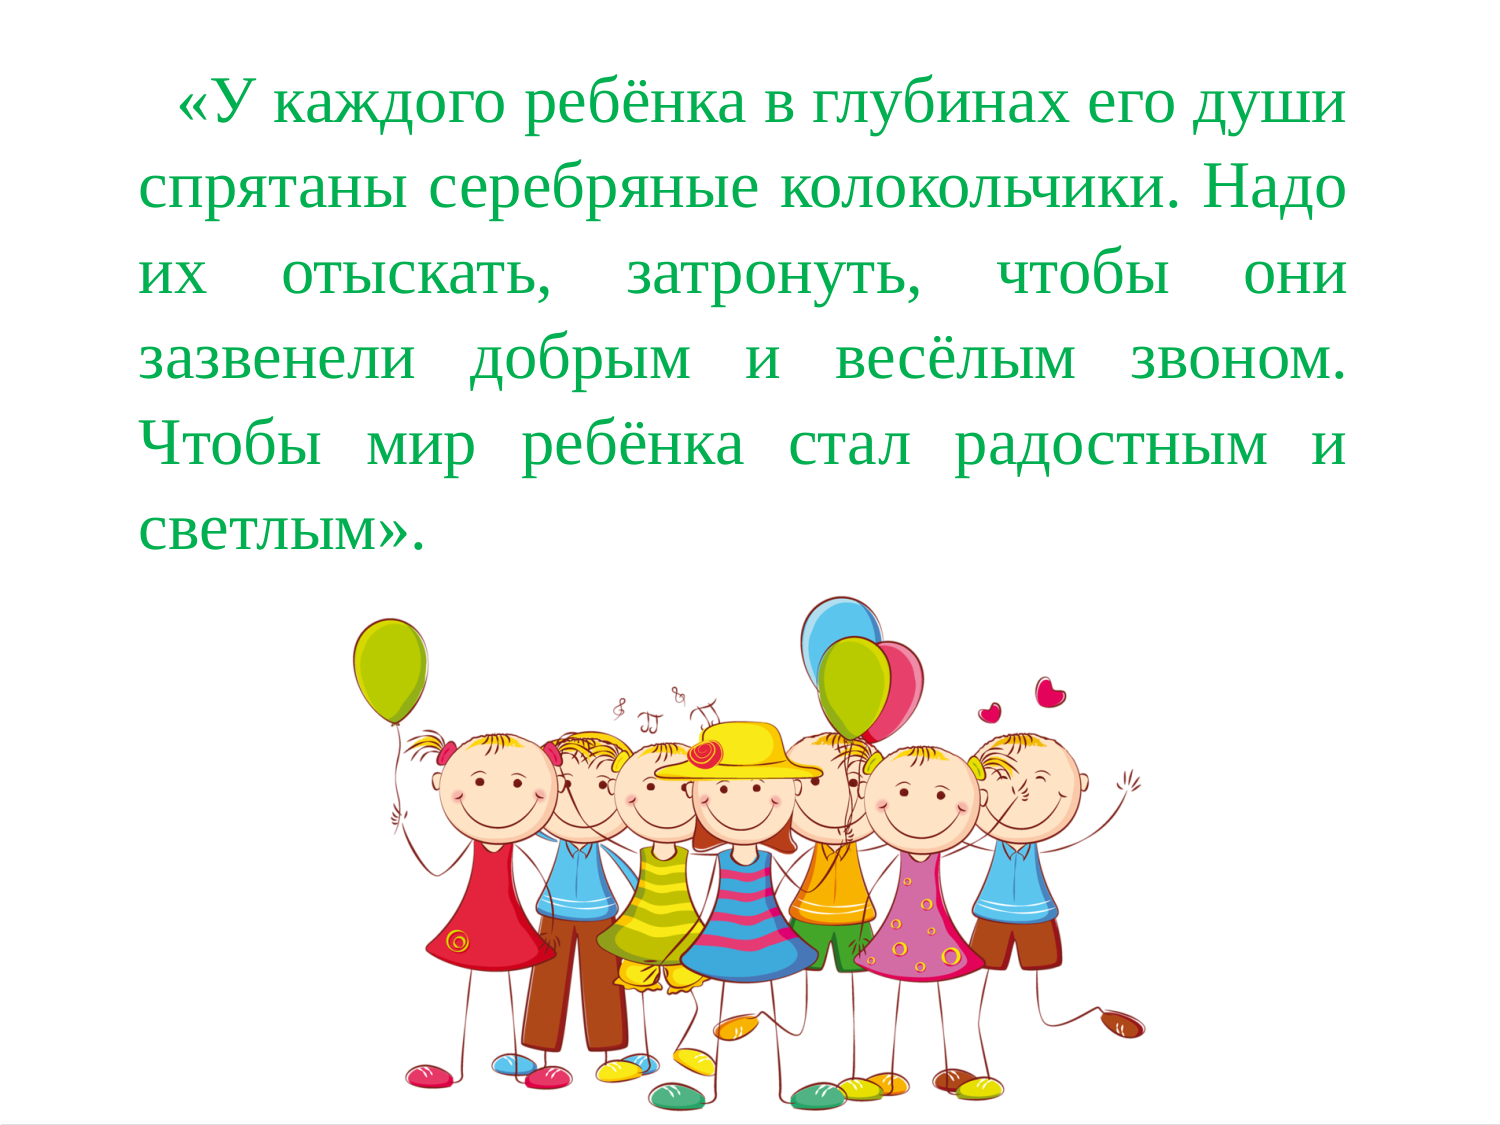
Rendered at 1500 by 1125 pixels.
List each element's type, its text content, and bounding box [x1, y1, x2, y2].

text_box «У каждого ребёнка в глубинах его души спрятаны серебряные колокольчики. Надо их отыскать, затронуть, чтобы они зазвенели добрым и весёлым звоном. Чтобы мир ребёнка стал радостным и светлым». [123, 42, 1365, 571]
picture [0, 0, 1500, 1125]
